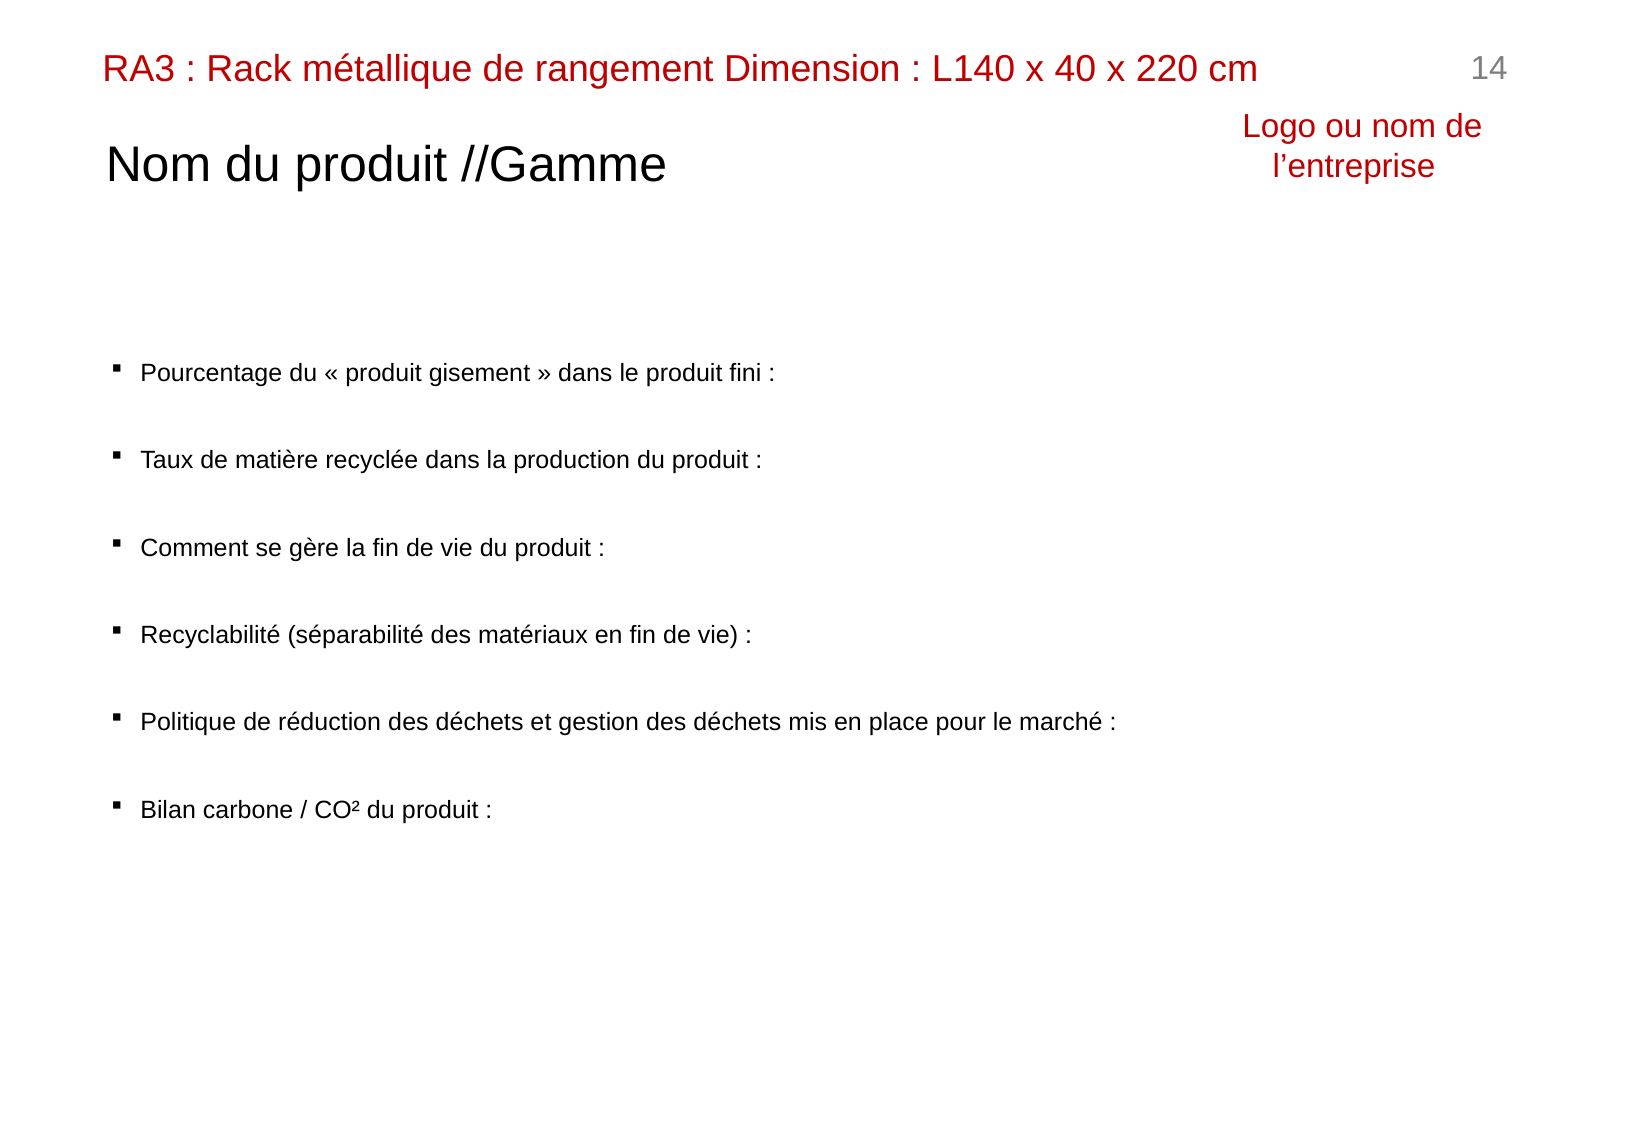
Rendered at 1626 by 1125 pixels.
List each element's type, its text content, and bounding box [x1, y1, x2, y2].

slide_number 14 [1426, 19, 1523, 91]
text_box Logo ou nom de l’entreprise [1141, 91, 1567, 197]
text_box Pourcentage du « produit gisement » dans le produit fini : Taux de matière recyclée dans la production du produit : Comment se gère la fin de vie du produit : Recyclabilité (séparabilité des matériaux en fin de vie) : Politique de réduction des déchets et gestion des déchets mis en place pour le marché : Bilan carbone / CO² du produit : [81, 304, 1333, 1067]
title RA3 : Rack métallique de rangement Dimension : L140 x 40 x 220 cm [102, 19, 1426, 109]
list Nom du produit //Gamme [91, 109, 1523, 215]
